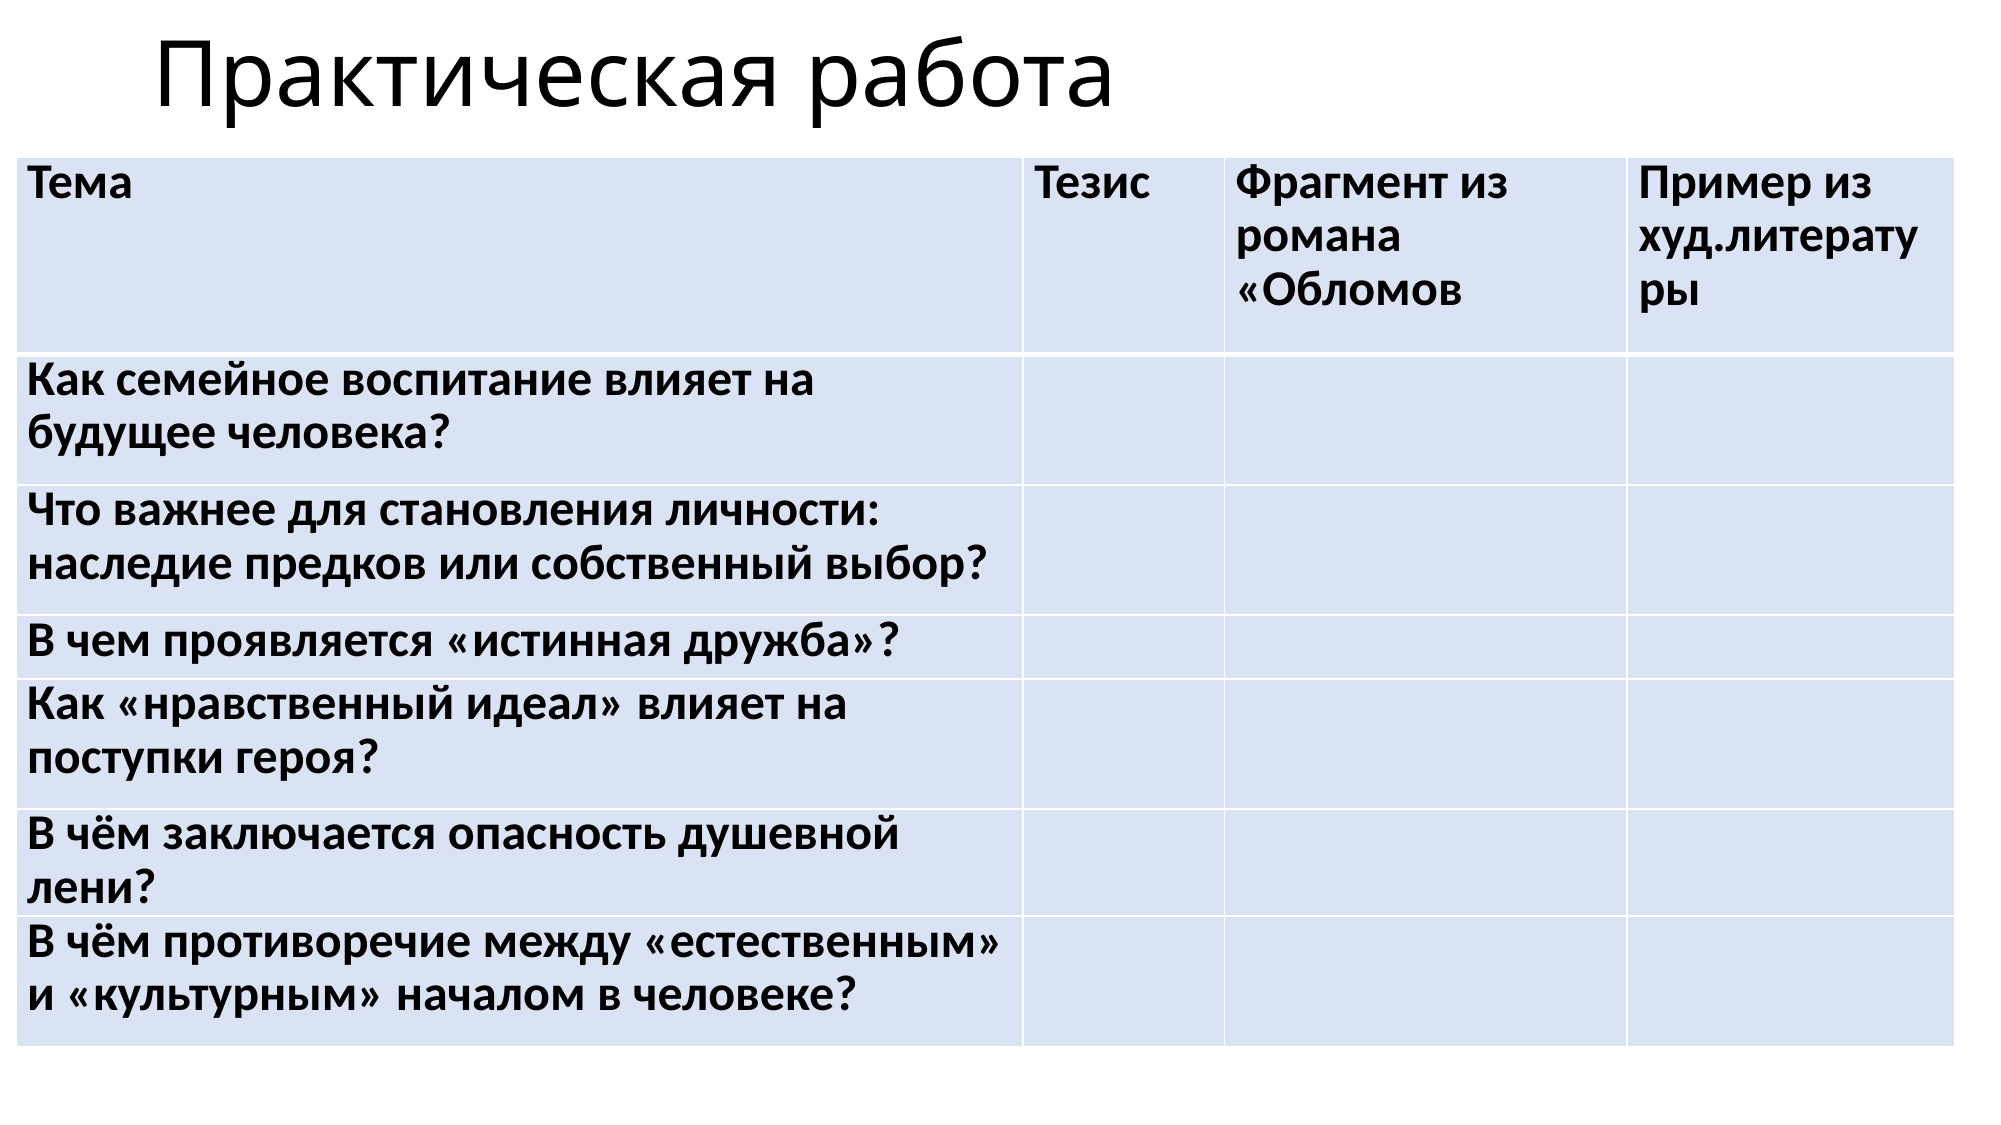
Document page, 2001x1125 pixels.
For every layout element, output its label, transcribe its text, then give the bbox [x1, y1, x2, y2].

table_cell [1628, 486, 1954, 614]
table_cell Как семейное воспитание влияет на будущее человека? [17, 357, 1022, 484]
table_cell [1225, 357, 1626, 484]
table_cell [1225, 810, 1626, 915]
table_cell [1225, 680, 1626, 808]
table_header Пример из худ.литературы [1628, 158, 1954, 352]
table_cell [1628, 357, 1954, 484]
table_cell Что важнее для становления личности: наследие предков или собственный выбор? [17, 486, 1022, 614]
table_cell [1024, 486, 1224, 614]
table_cell В чем проявляется «истинная дружба»? [17, 616, 1022, 678]
table_cell [1628, 616, 1954, 678]
table_cell [1628, 680, 1954, 808]
table_cell Как «нравственный идеал» влияет на поступки героя? [17, 680, 1022, 808]
table_cell [1024, 616, 1224, 678]
table_cell [1628, 917, 1954, 1046]
table_header Тезис [1024, 158, 1224, 352]
table_cell В чём противоречие между «естественным» и «культурным» началом в человеке? [17, 917, 1022, 1046]
table_cell [1024, 680, 1224, 808]
table_header Тема [17, 158, 1022, 352]
table_header Фрагмент из романа «Обломов [1225, 158, 1626, 352]
title Практическая работа [137, 18, 1863, 136]
table_cell В чём заключается опасность душевной лени? [17, 810, 1022, 915]
table_cell [1225, 917, 1626, 1046]
table_cell [1024, 810, 1224, 915]
table_cell [1024, 357, 1224, 484]
table_cell [1628, 810, 1954, 915]
table_cell [1225, 616, 1626, 678]
table_cell [1024, 917, 1224, 1046]
table_cell [1225, 486, 1626, 614]
